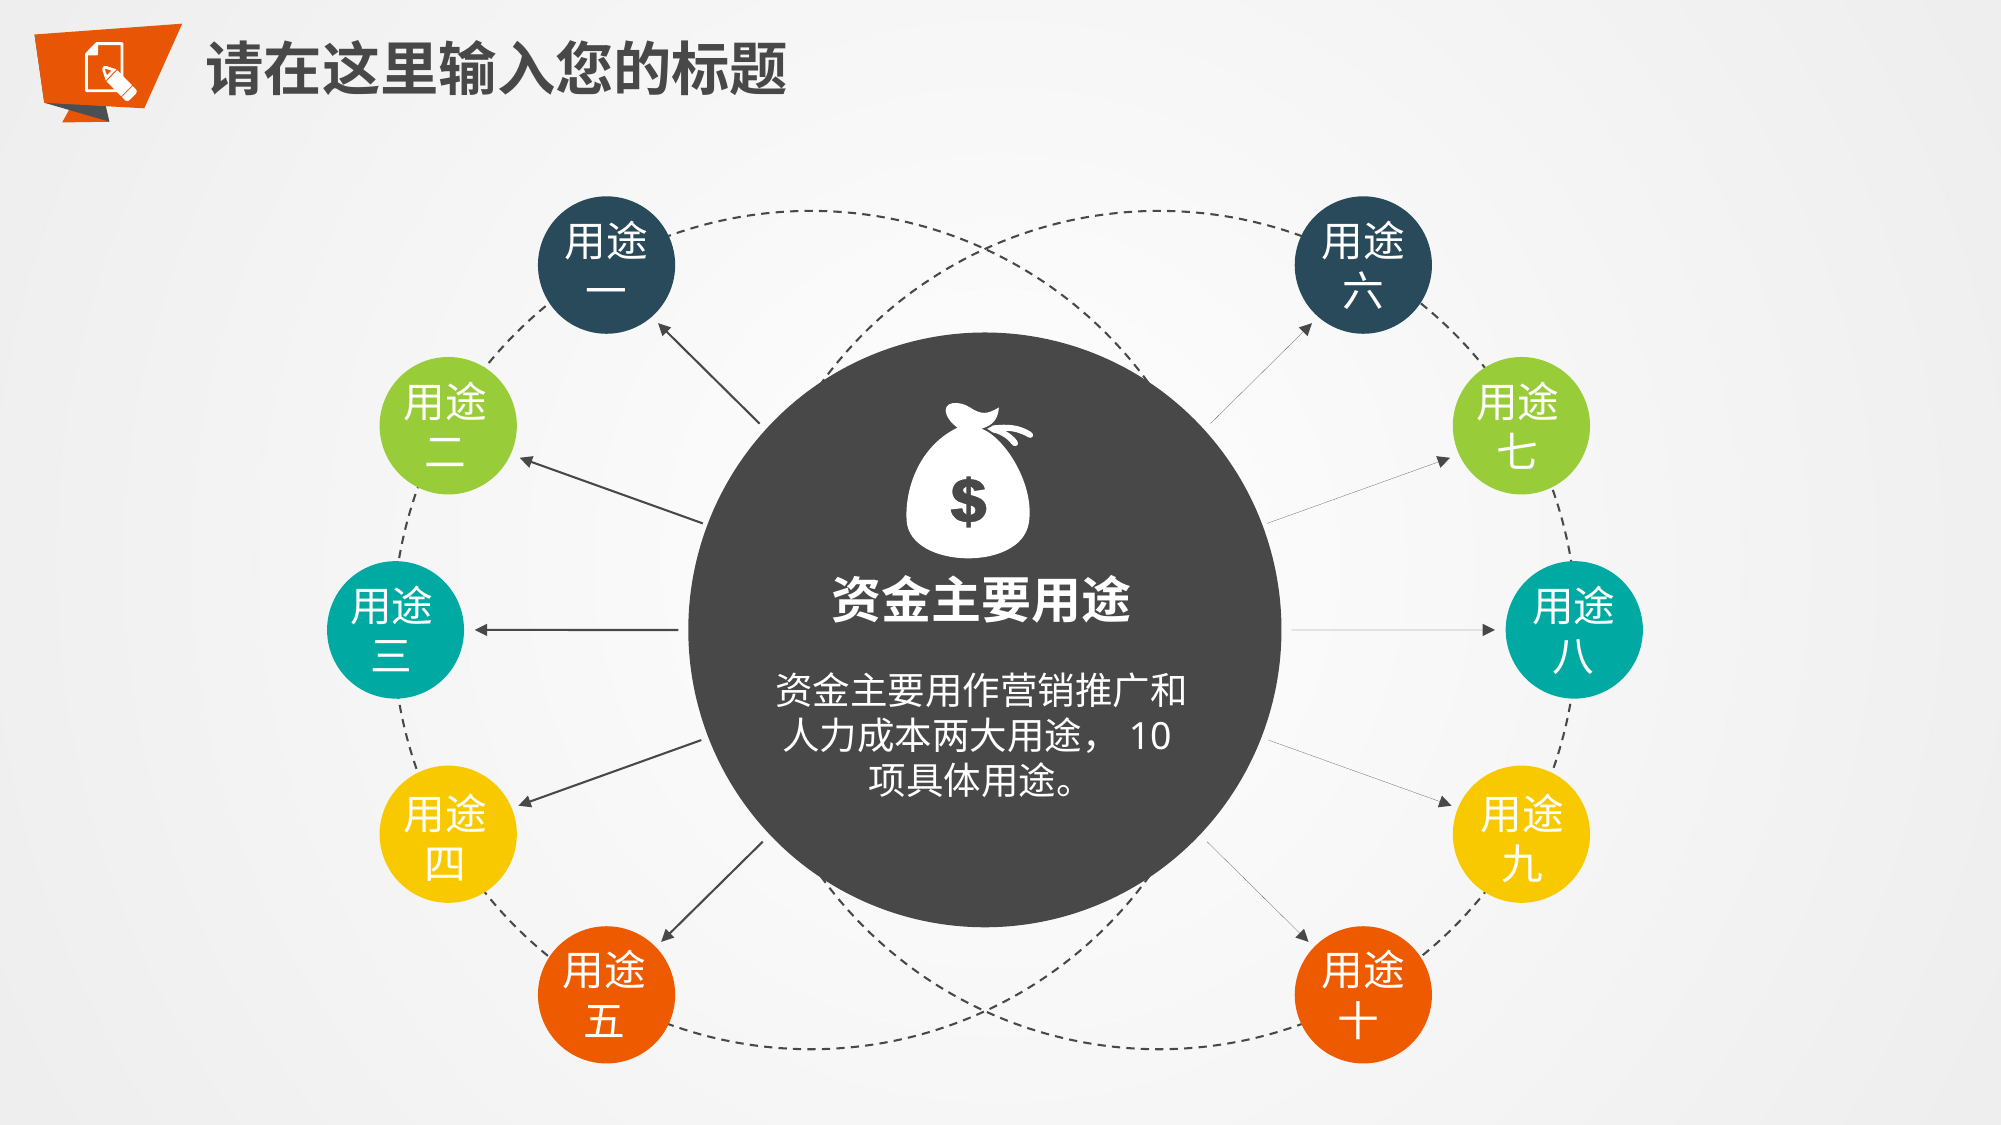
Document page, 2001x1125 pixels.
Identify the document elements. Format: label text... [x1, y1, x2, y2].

text_box [519, 456, 703, 524]
text_box [1267, 456, 1450, 524]
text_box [1294, 926, 1432, 1064]
text_box [398, 210, 984, 1050]
text_box [823, 210, 1572, 1050]
text_box [1268, 739, 1452, 808]
text_box [48, 104, 110, 122]
text_box [906, 402, 1034, 559]
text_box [1452, 356, 1591, 495]
text_box 请在这里输入您的标题 [191, 24, 1019, 110]
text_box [537, 926, 676, 1064]
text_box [1452, 765, 1591, 903]
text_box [379, 765, 517, 903]
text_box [1505, 561, 1643, 699]
text_box [62, 110, 107, 123]
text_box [379, 356, 517, 495]
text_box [1294, 196, 1432, 334]
text_box [688, 332, 1282, 928]
text_box 资金主要用途 [723, 560, 1240, 636]
text_box [85, 42, 137, 102]
text_box [518, 739, 702, 808]
text_box [474, 623, 679, 637]
text_box [1291, 623, 1496, 637]
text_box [327, 561, 465, 699]
picture [0, 0, 2001, 1125]
text_box [34, 23, 183, 109]
text_box 资金主要用作营销推广和人力成本两大用途，10项具体用途。 [759, 659, 1204, 810]
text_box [537, 196, 676, 334]
